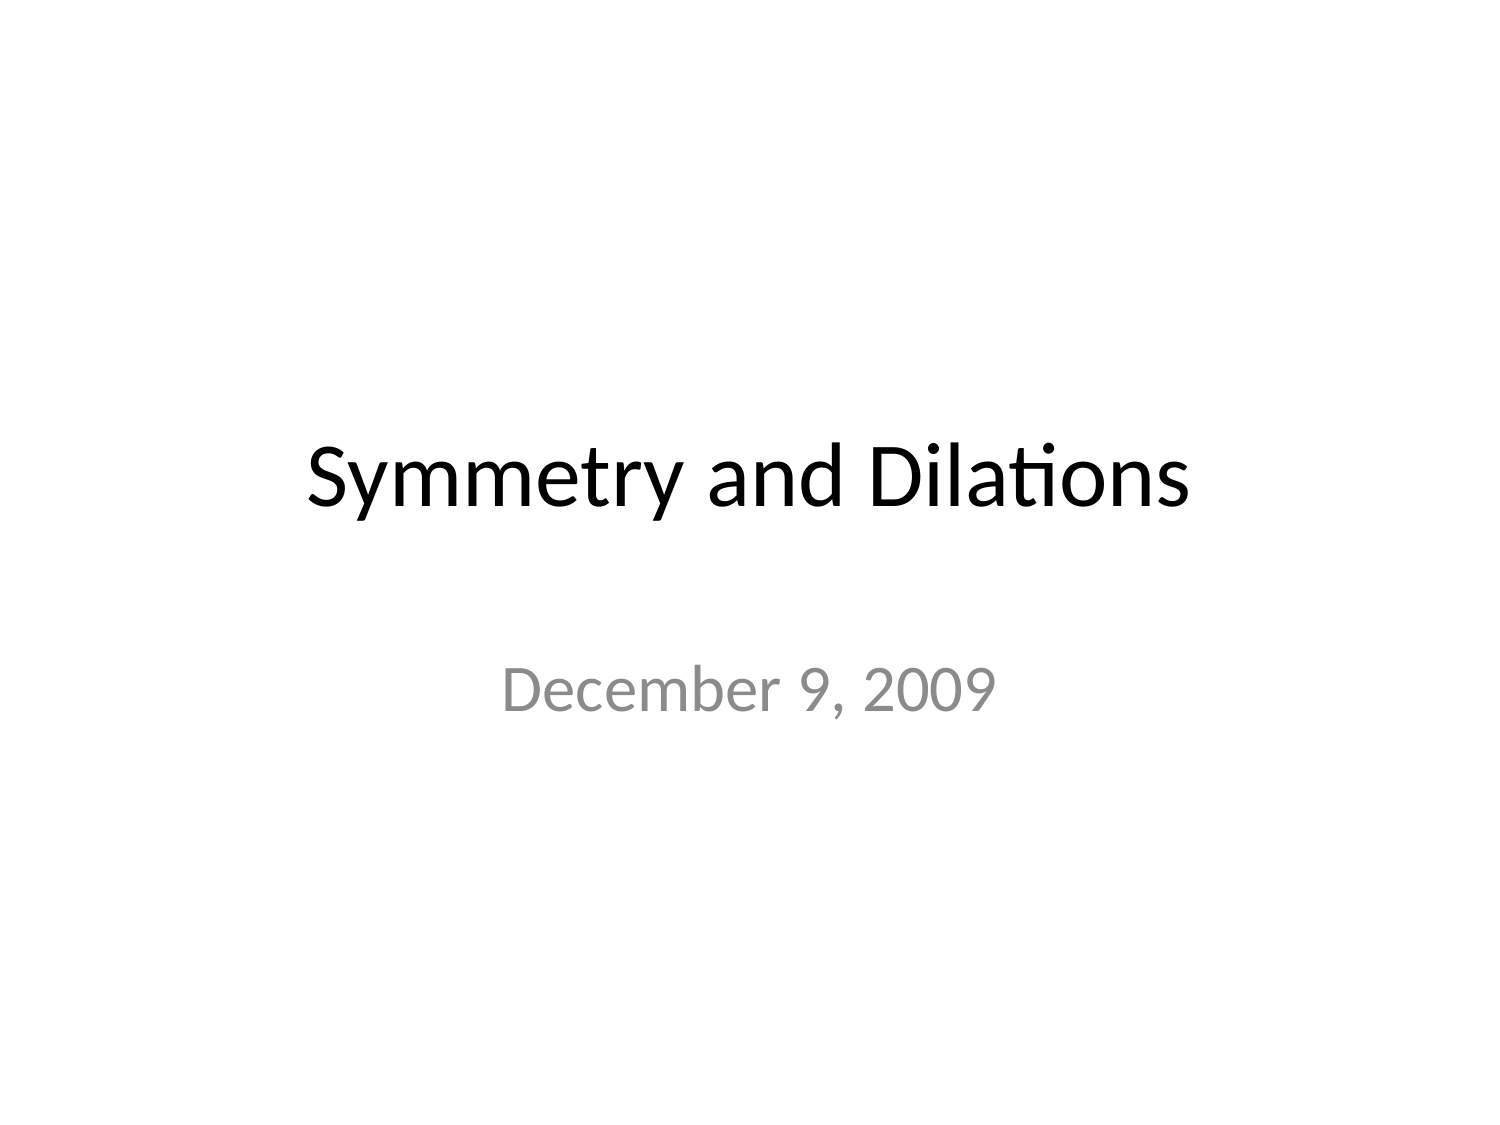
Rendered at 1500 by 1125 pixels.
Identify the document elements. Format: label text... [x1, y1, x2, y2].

title Symmetry and Dilations [112, 349, 1388, 591]
subtitle December 9, 2009 [225, 637, 1275, 925]
